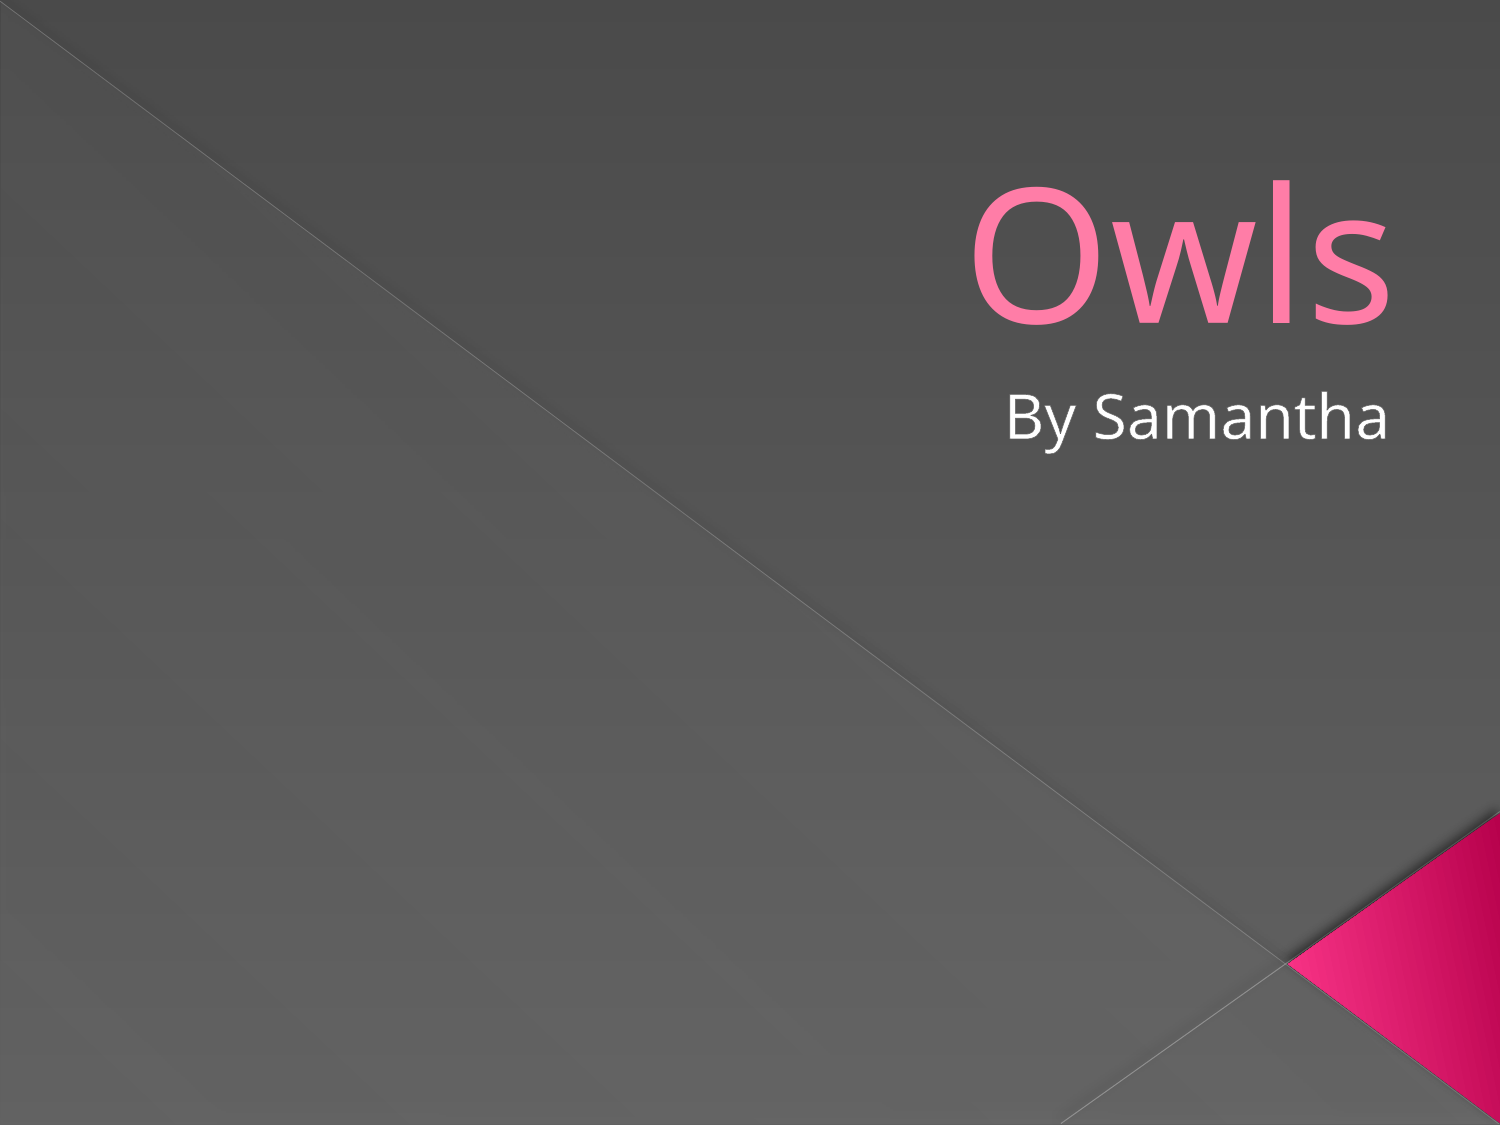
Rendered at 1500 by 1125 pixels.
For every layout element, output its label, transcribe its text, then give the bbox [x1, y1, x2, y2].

title Owls [88, 127, 1412, 369]
subtitle By Samantha [88, 369, 1412, 657]
